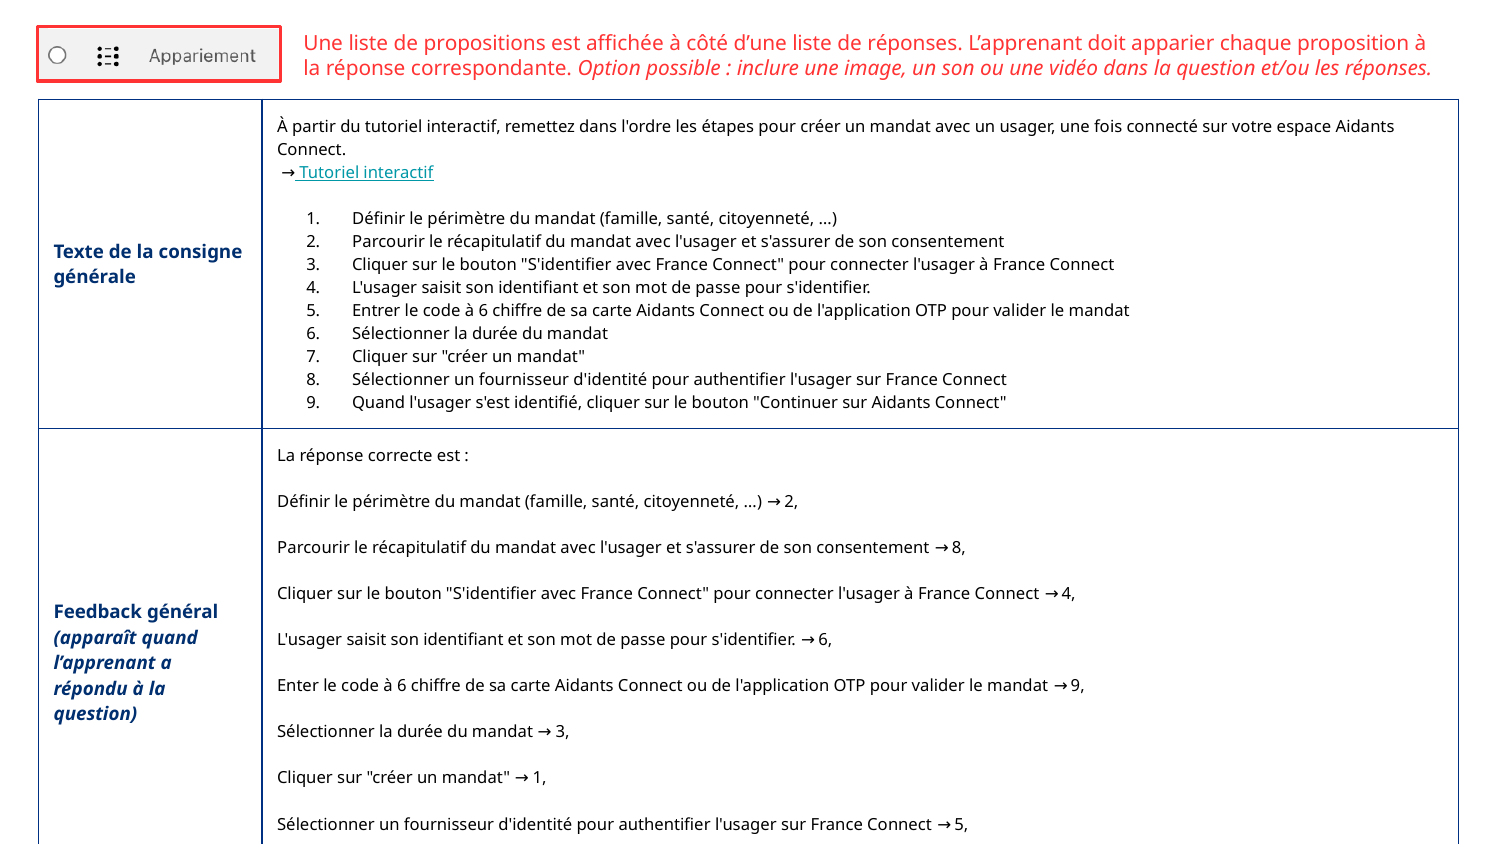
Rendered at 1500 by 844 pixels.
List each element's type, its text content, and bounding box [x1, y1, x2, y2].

table_cell Feedback général (apparaît quand l’apprenant a répondu à la question) [39, 429, 261, 844]
text_box Une liste de propositions est affichée à côté d’une liste de réponses. L’apprenant doit apparier chaque proposition à la réponse correspondante. Option possible : inclure une image, un son ou une vidéo dans la question et/ou les réponses. [288, 14, 1459, 106]
table_header Texte de la consigne générale [39, 100, 261, 428]
table_header À partir du tutoriel interactif, remettez dans l'ordre les étapes pour créer un mandat avec un usager, une fois connecté sur votre espace Aidants Connect. → Tutoriel interactif Définir le périmètre du mandat (famille, santé, citoyenneté, …) Parcourir le récapitulatif du mandat avec l'usager et s'assurer de son consentement Cliquer sur le bouton "S'identifier avec France Connect" pour connecter l'usager à France Connect L'usager saisit son identifiant et son mot de passe pour s'identifier. Entrer le code à 6 chiffre de sa carte Aidants Connect ou de l'application OTP pour valider le mandat Sélectionner la durée du mandat Cliquer sur "créer un mandat" Sélectionner un fournisseur d'identité pour authentifier l'usager sur France Connect Quand l'usager s'est identifié, cliquer sur le bouton "Continuer sur Aidants Connect" [263, 100, 1458, 428]
picture [38, 27, 279, 80]
table_cell La réponse correcte est : Définir le périmètre du mandat (famille, santé, citoyenneté, …) → 2, Parcourir le récapitulatif du mandat avec l'usager et s'assurer de son consentement → 8, Cliquer sur le bouton "S'identifier avec France Connect" pour connecter l'usager à France Connect → 4, L'usager saisit son identifiant et son mot de passe pour s'identifier. → 6, Enter le code à 6 chiffre de sa carte Aidants Connect ou de l'application OTP pour valider le mandat → 9, Sélectionner la durée du mandat → 3, Cliquer sur "créer un mandat" → 1, Sélectionner un fournisseur d'identité pour authentifier l'usager sur France Connect → 5, Quand l'usager s'est identifié, cliquer sur le bouton "Continuer sur Aidants Connect" → 7 [263, 429, 1458, 844]
